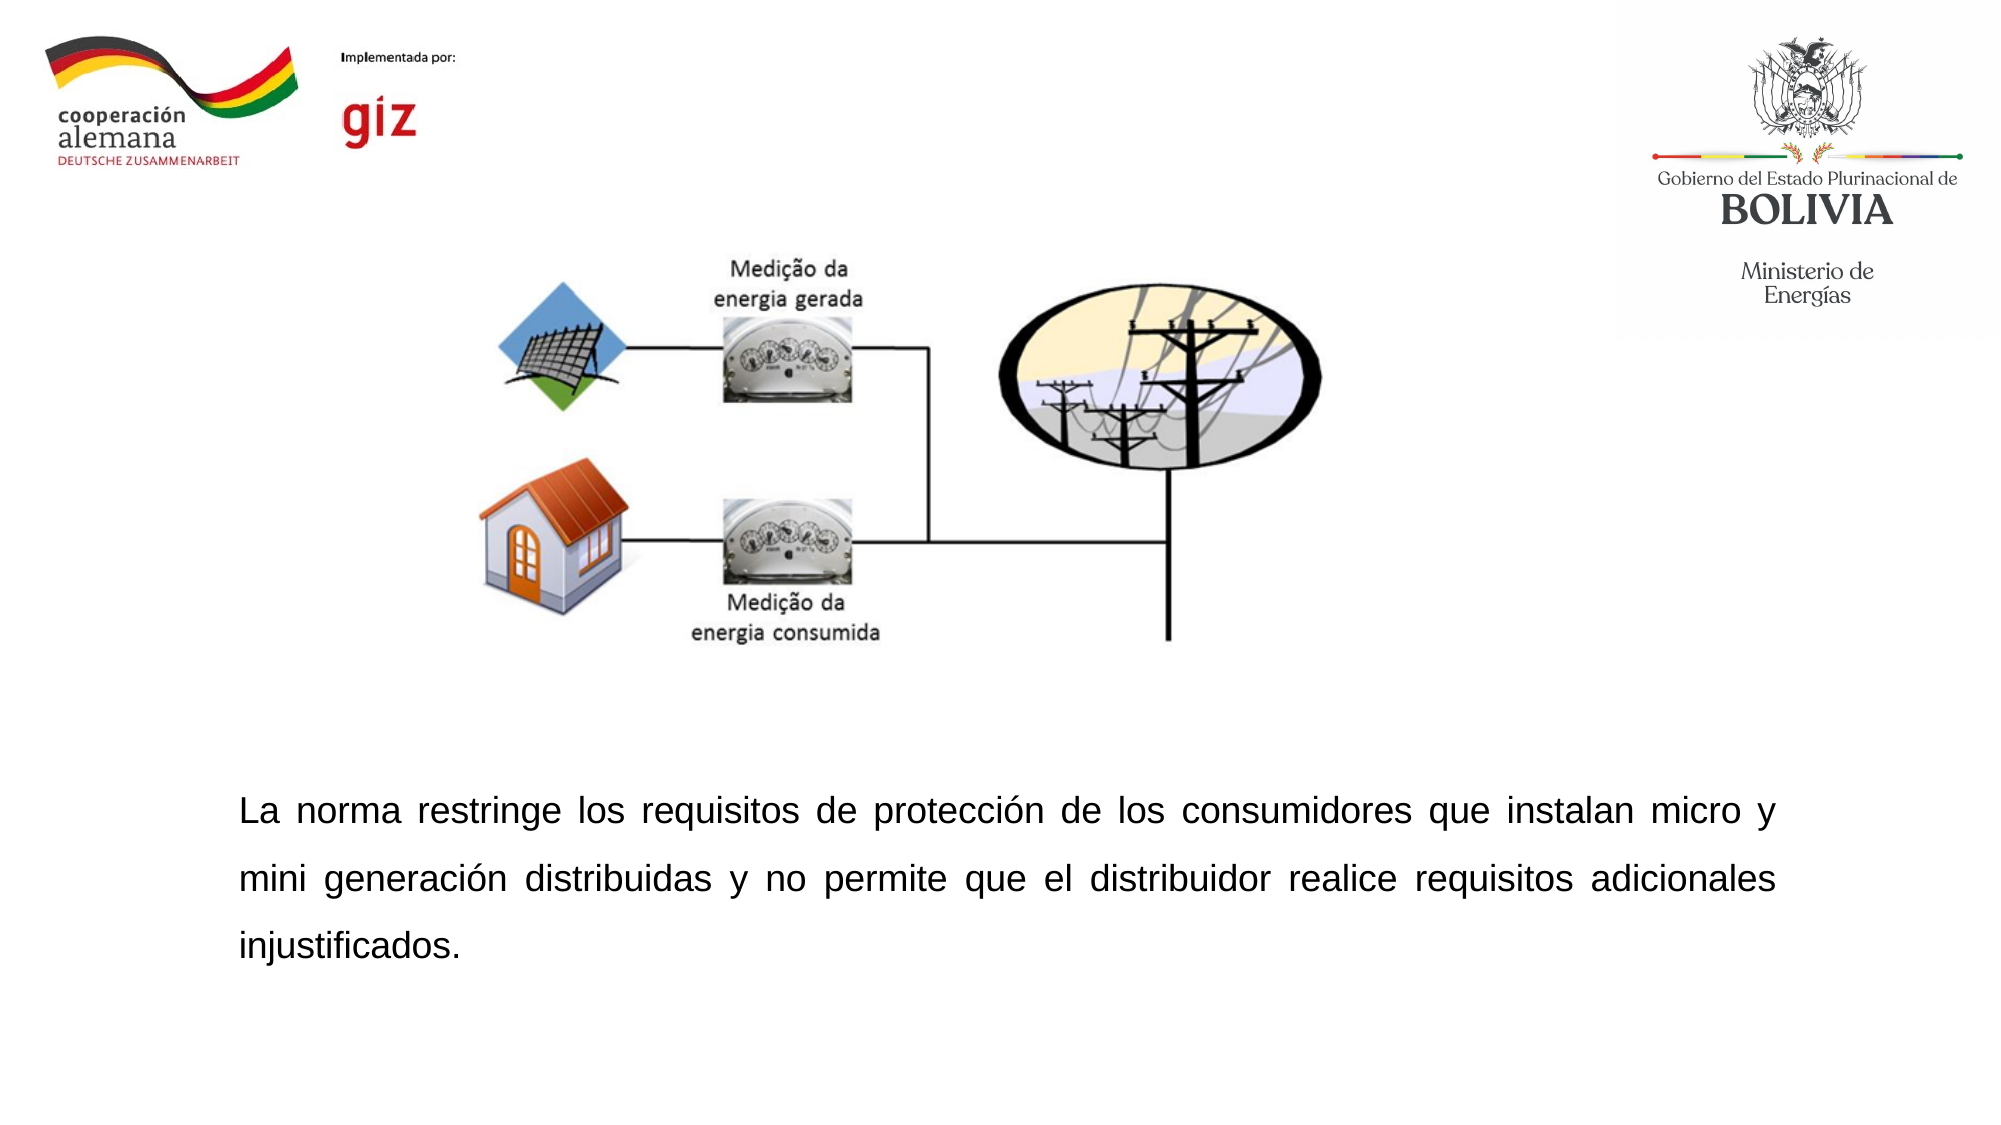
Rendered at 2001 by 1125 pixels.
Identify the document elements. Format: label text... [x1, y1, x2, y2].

picture [450, 239, 1337, 690]
picture [16, 0, 483, 199]
text_box La norma restringe los requisitos de protección de los consumidores que instalan micro y mini generación distribuidas y no permite que el distribuidor realice requisitos adicionales injustificados. [223, 756, 1792, 1125]
picture [1615, 0, 2000, 341]
